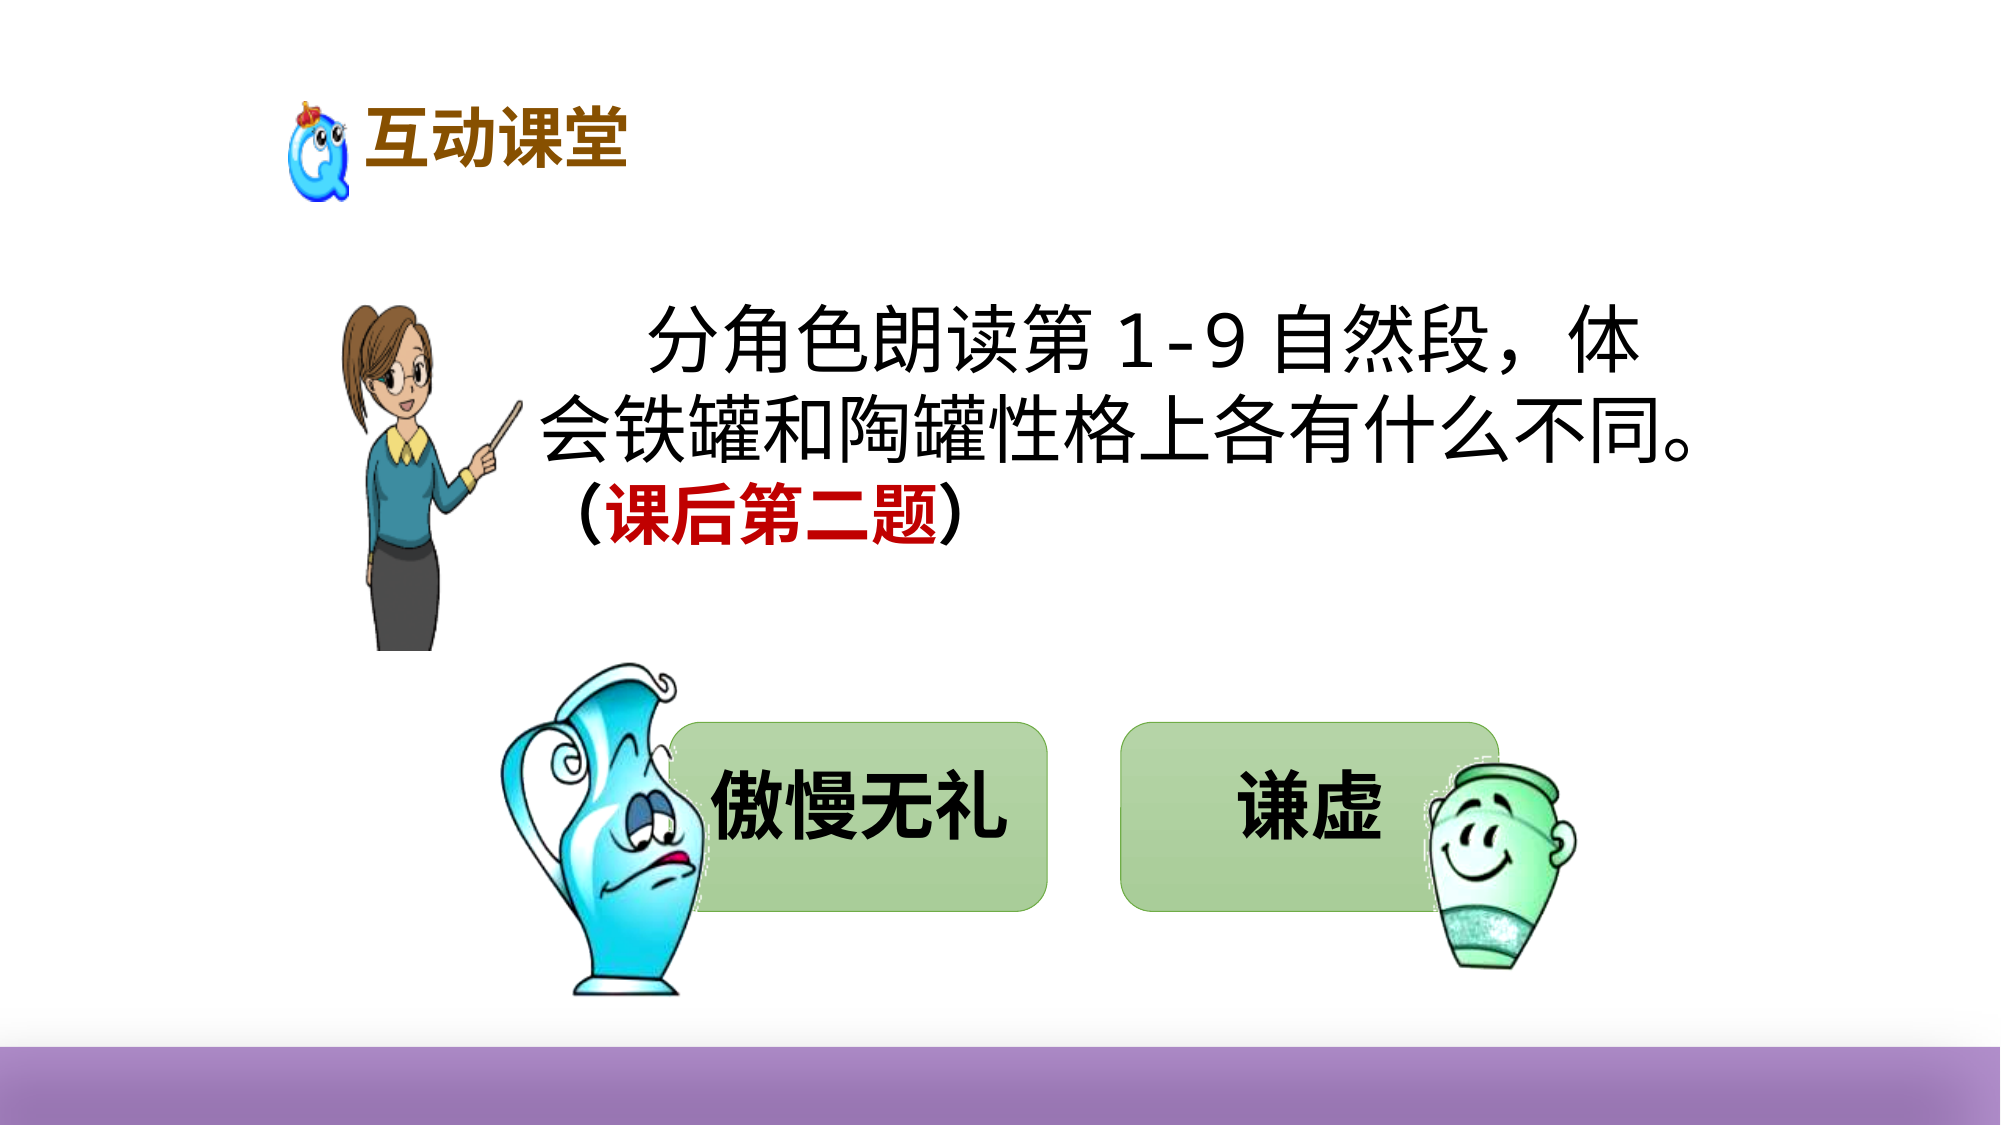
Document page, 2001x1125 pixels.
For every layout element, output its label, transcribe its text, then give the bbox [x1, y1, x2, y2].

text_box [490, 627, 1048, 1016]
text_box 分角色朗读第1-9自然段，体会铁罐和陶罐性格上各有什么不同。（课后第二题） [522, 284, 1691, 561]
text_box 互动课堂 [352, 89, 670, 182]
picture [288, 101, 349, 202]
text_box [1120, 601, 1586, 990]
picture [341, 304, 523, 651]
